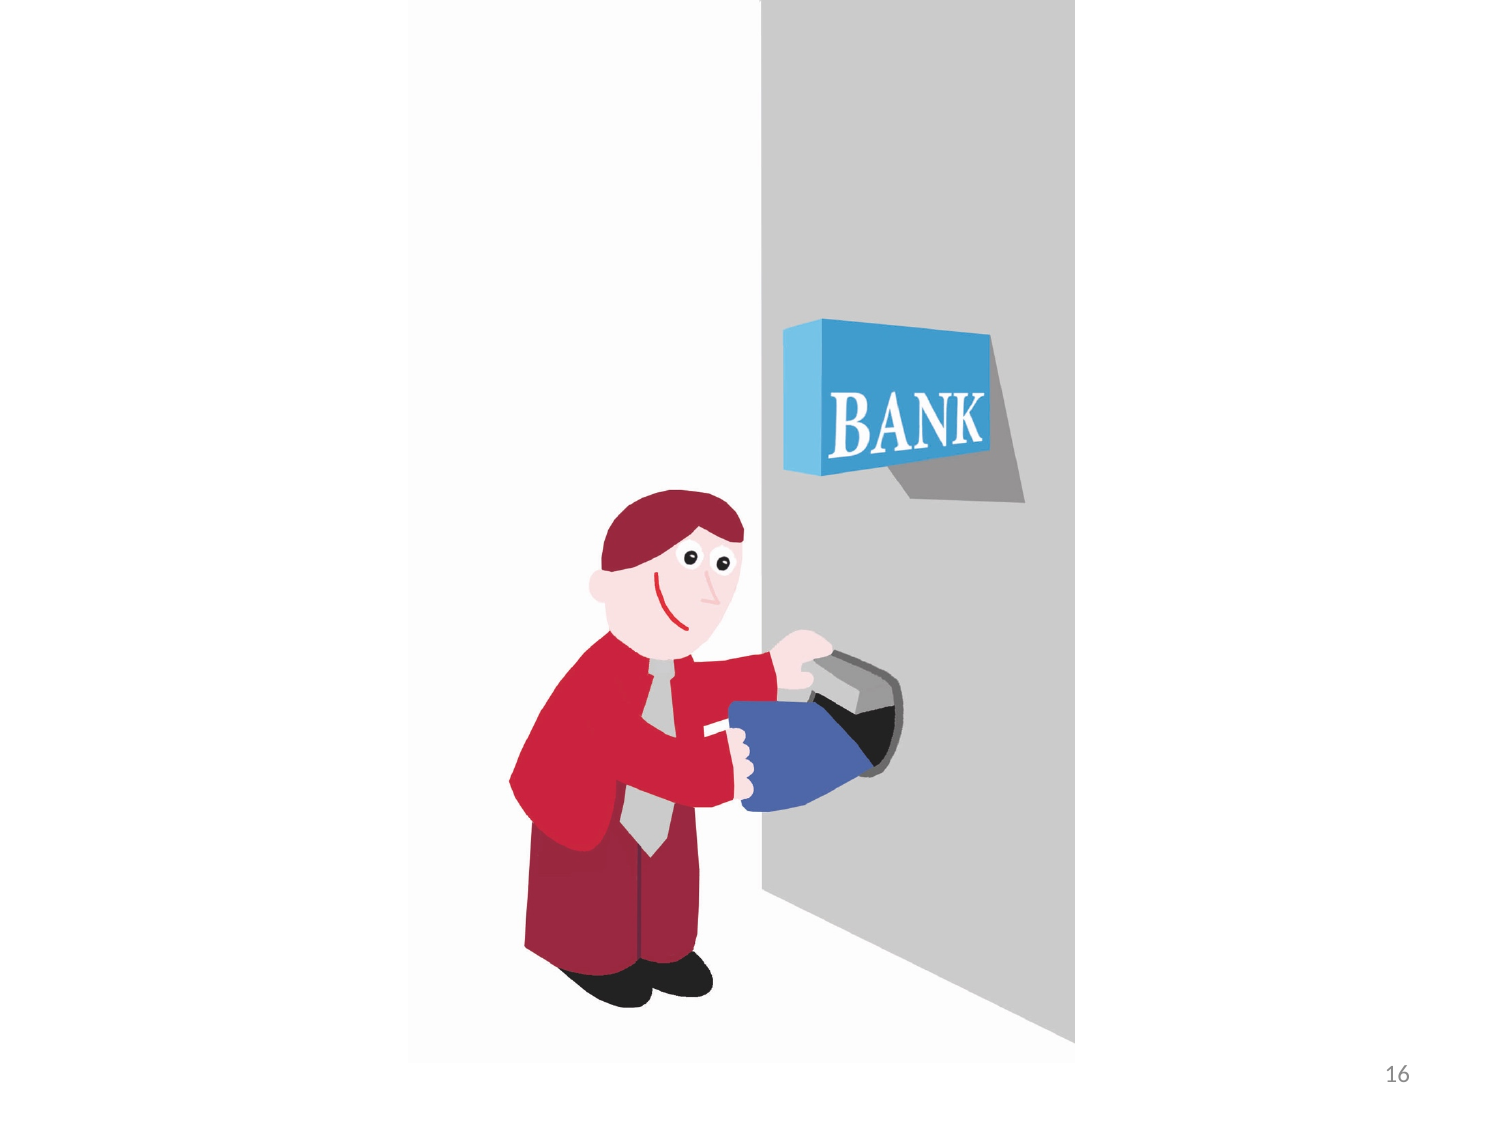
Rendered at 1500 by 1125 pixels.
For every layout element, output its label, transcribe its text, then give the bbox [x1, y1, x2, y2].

slide_number 16 [1074, 1042, 1425, 1103]
picture [408, 0, 1076, 1064]
